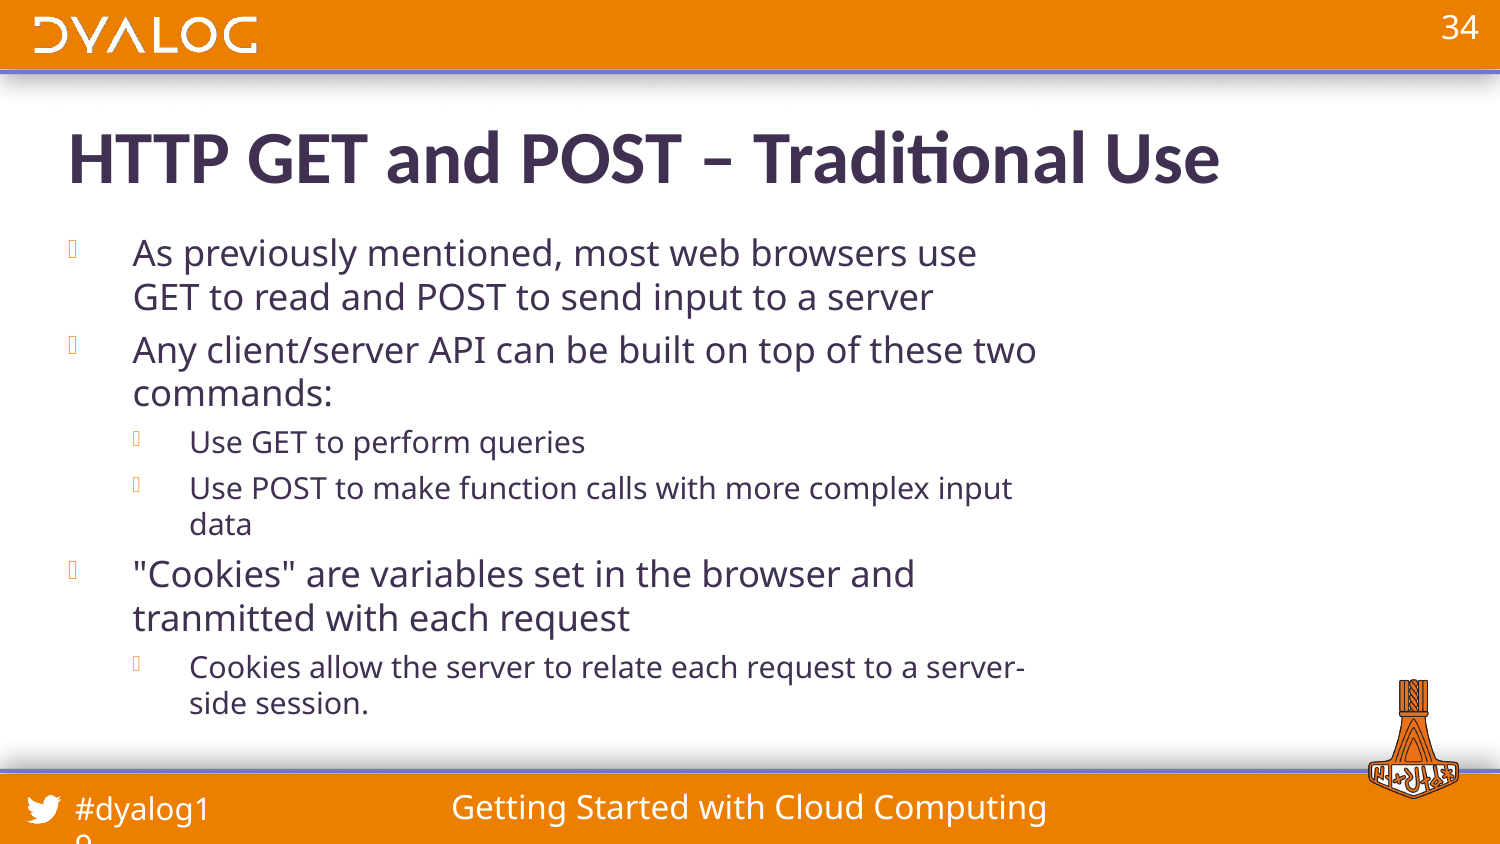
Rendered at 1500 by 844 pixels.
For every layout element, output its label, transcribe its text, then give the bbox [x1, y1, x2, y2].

picture [0, 679, 1500, 844]
list As previously mentioned, most web browsers use GET to read and POST to send input to a server Any client/server API can be built on top of these two commands: Use GET to perform queries Use POST to make function calls with more complex input data "Cookies" are variables set in the browser and tranmitted with each request Cookies allow the server to relate each request to a server-side session. [53, 222, 1069, 740]
title HTTP GET and POST – Traditional Use [53, 104, 1444, 202]
picture [0, 0, 1500, 108]
